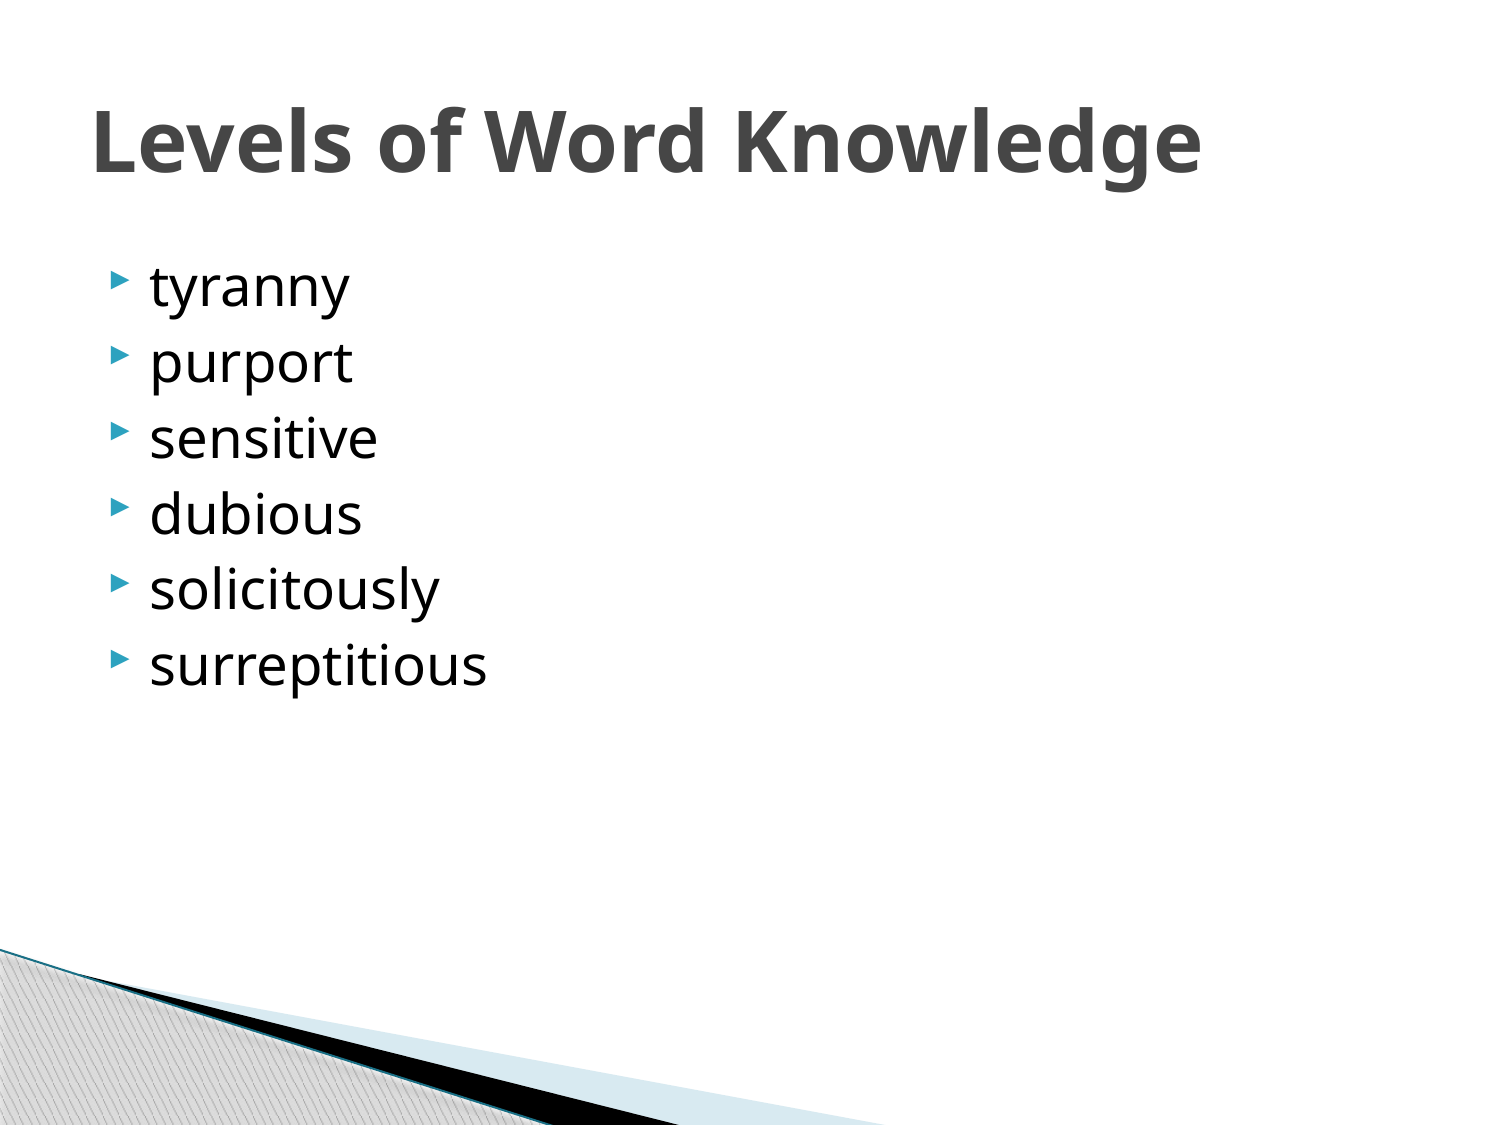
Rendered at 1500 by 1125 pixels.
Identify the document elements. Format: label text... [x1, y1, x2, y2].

list tyranny purport sensitive dubious solicitously surreptitious [75, 243, 1425, 986]
title Levels of Word Knowledge [75, 45, 1425, 233]
